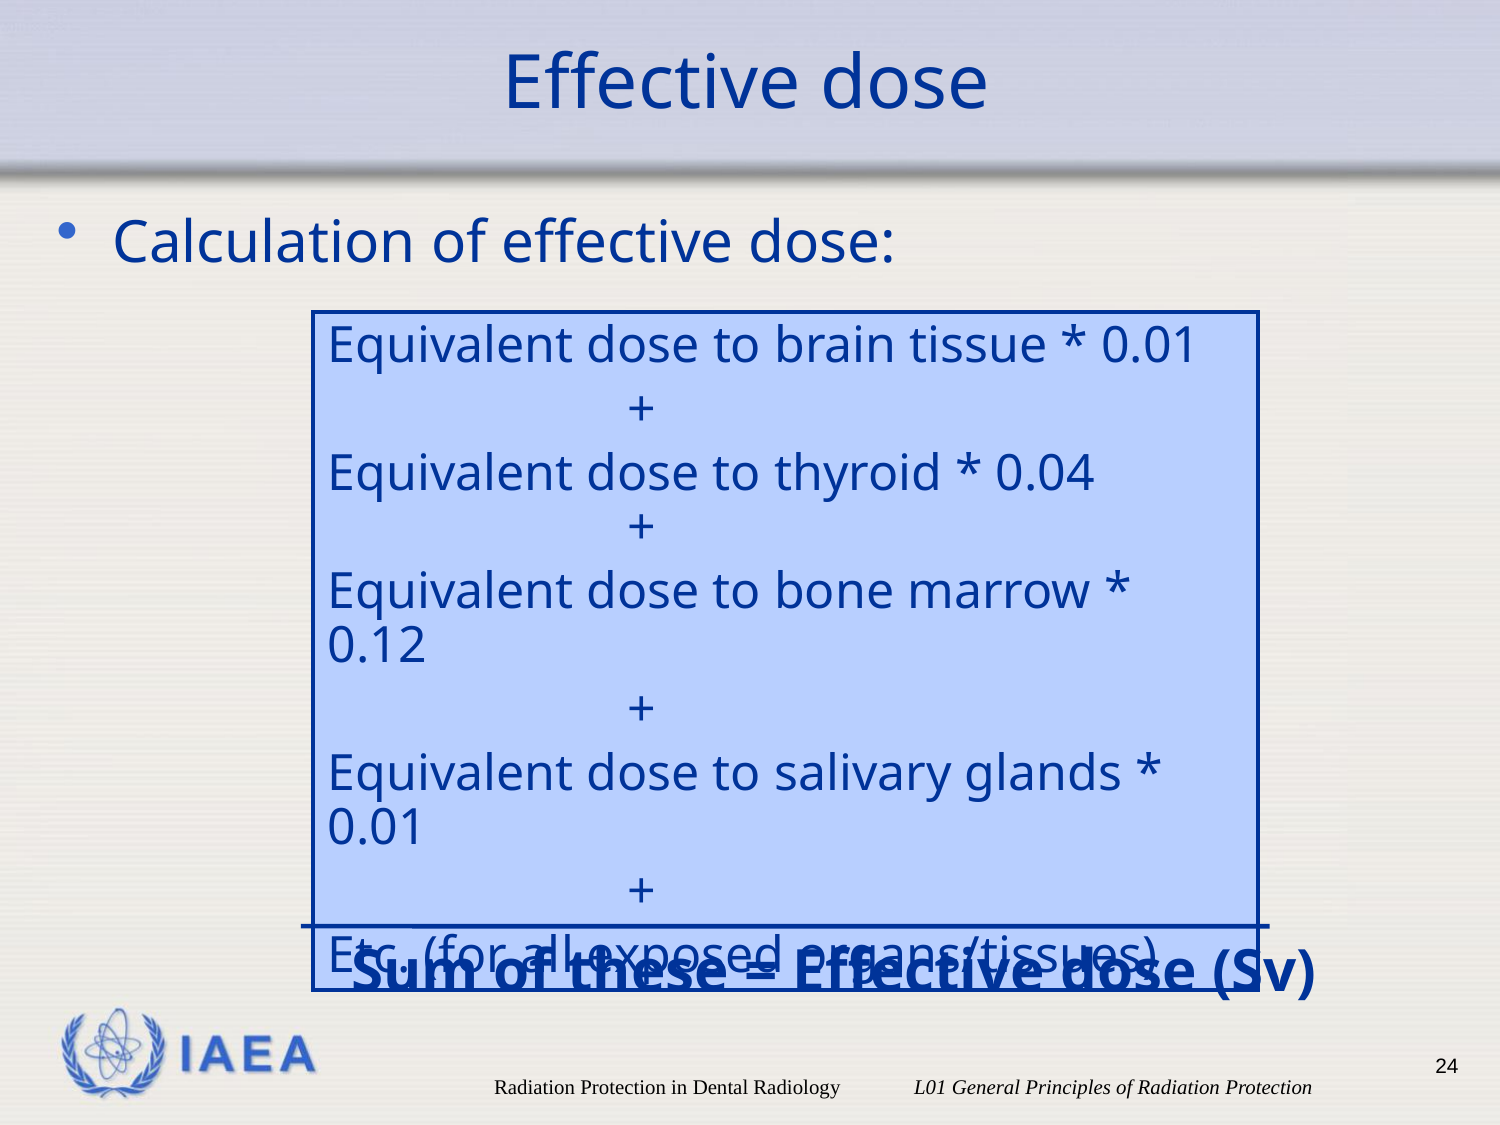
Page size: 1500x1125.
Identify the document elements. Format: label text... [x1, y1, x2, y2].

picture [0, 0, 1500, 1125]
title Effective dose [46, 15, 1447, 142]
list Calculation of effective dose: [41, 196, 1412, 872]
slide_number 24 [1389, 1044, 1474, 1093]
text_box Radiation Protection in Dental Radiology L01 General Principles of Radiation Protection [454, 1065, 1353, 1106]
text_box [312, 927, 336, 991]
text_box Sum of these = Effective dose (Sv) [336, 926, 1447, 1011]
text_box Equivalent dose to brain tissue * 0.01 + Equivalent dose to thyroid * 0.04 + Equivalent dose to bone marrow * 0.12 + Equivalent dose to salivary glands * 0.01 + Etc. (for all exposed organs/tissues) [312, 311, 1258, 926]
